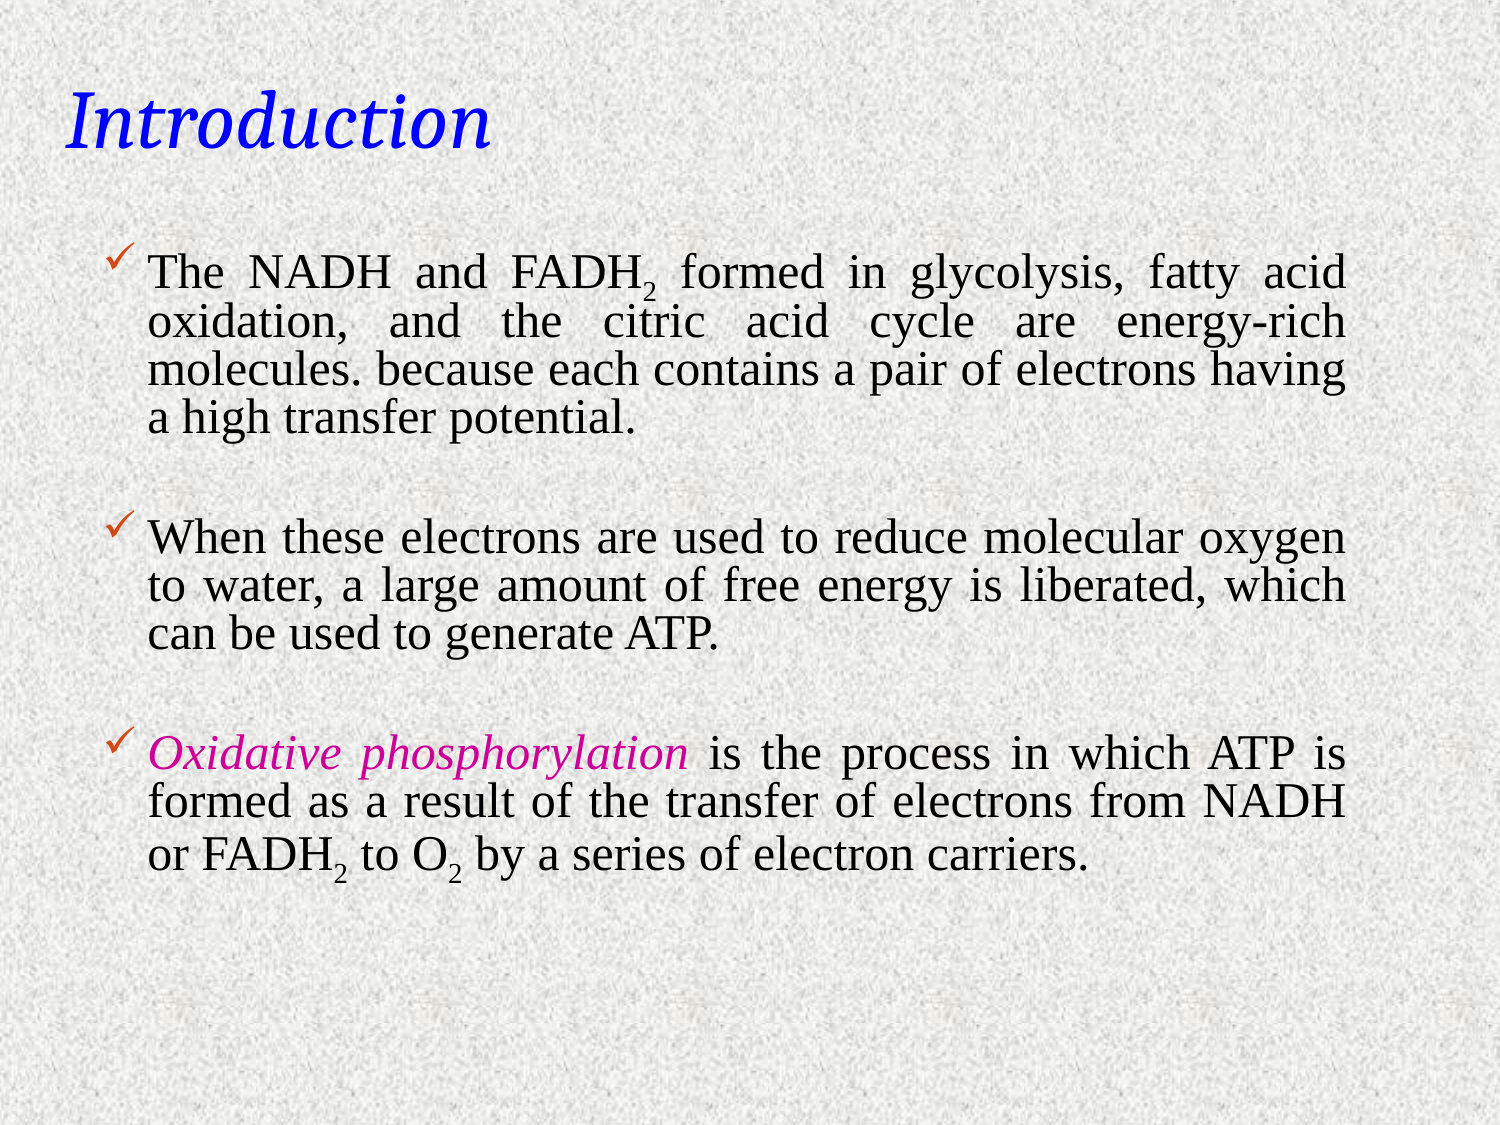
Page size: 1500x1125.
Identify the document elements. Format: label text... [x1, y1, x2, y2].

picture [0, 0, 1500, 1125]
list The NADH and FADH2 formed in glycolysis, fatty acid oxidation, and the citric acid cycle are energy-rich molecules. because each contains a pair of electrons having a high transfer potential. When these electrons are used to reduce molecular oxygen to water, a large amount of free energy is liberated, which can be used to generate ATP. Oxidative phosphorylation is the process in which ATP is formed as a result of the transfer of electrons from NADH or FADH2 to O2 by a series of electron carriers. [87, 237, 1363, 788]
title Introduction [50, 0, 1325, 181]
